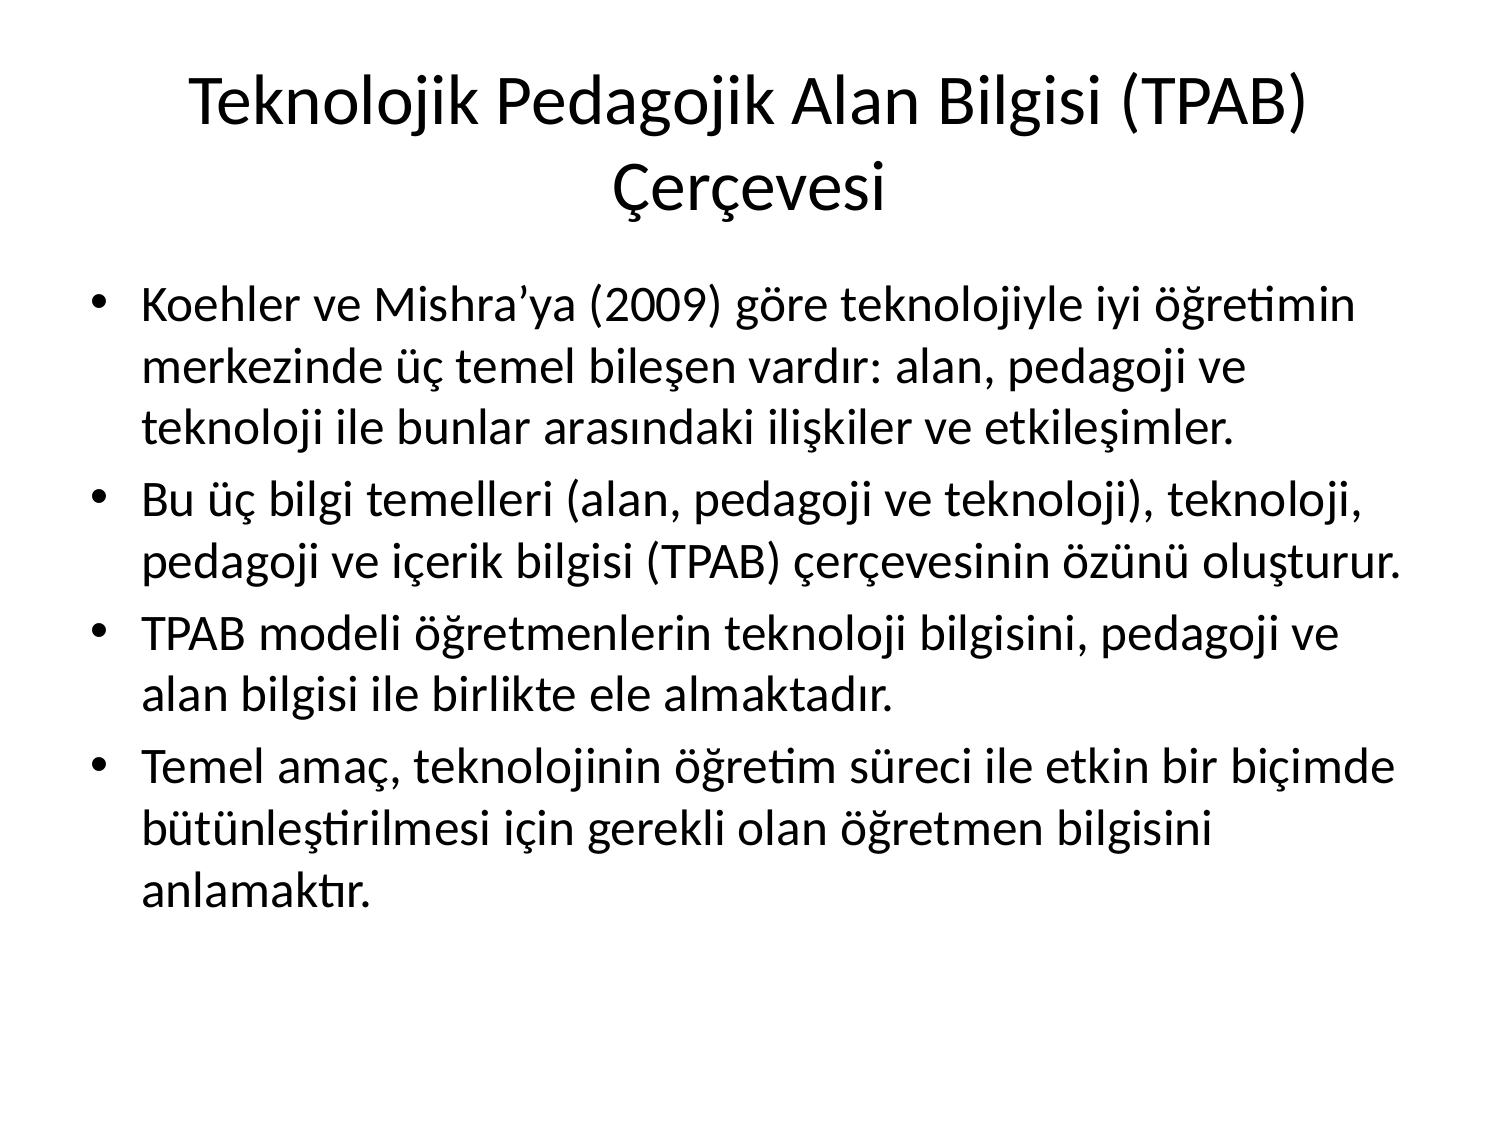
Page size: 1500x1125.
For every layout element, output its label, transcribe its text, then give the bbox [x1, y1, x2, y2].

list Koehler ve Mishra’ya (2009) göre teknolojiyle iyi öğretimin merkezinde üç temel bileşen vardır: alan, pedagoji ve teknoloji ile bunlar arasındaki ilişkiler ve etkileşimler. Bu üç bilgi temelleri (alan, pedagoji ve teknoloji), teknoloji, pedagoji ve içerik bilgisi (TPAB) çerçevesinin özünü oluşturur. TPAB modeli öğretmenlerin teknoloji bilgisini, pedagoji ve alan bilgisi ile birlikte ele almaktadır. Temel amaç, teknolojinin öğretim süreci ile etkin bir biçimde bütünleştirilmesi için gerekli olan öğretmen bilgisini anlamaktır. [75, 262, 1425, 1005]
title Teknolojik Pedagojik Alan Bilgisi (TPAB) Çerçevesi [75, 45, 1425, 233]
